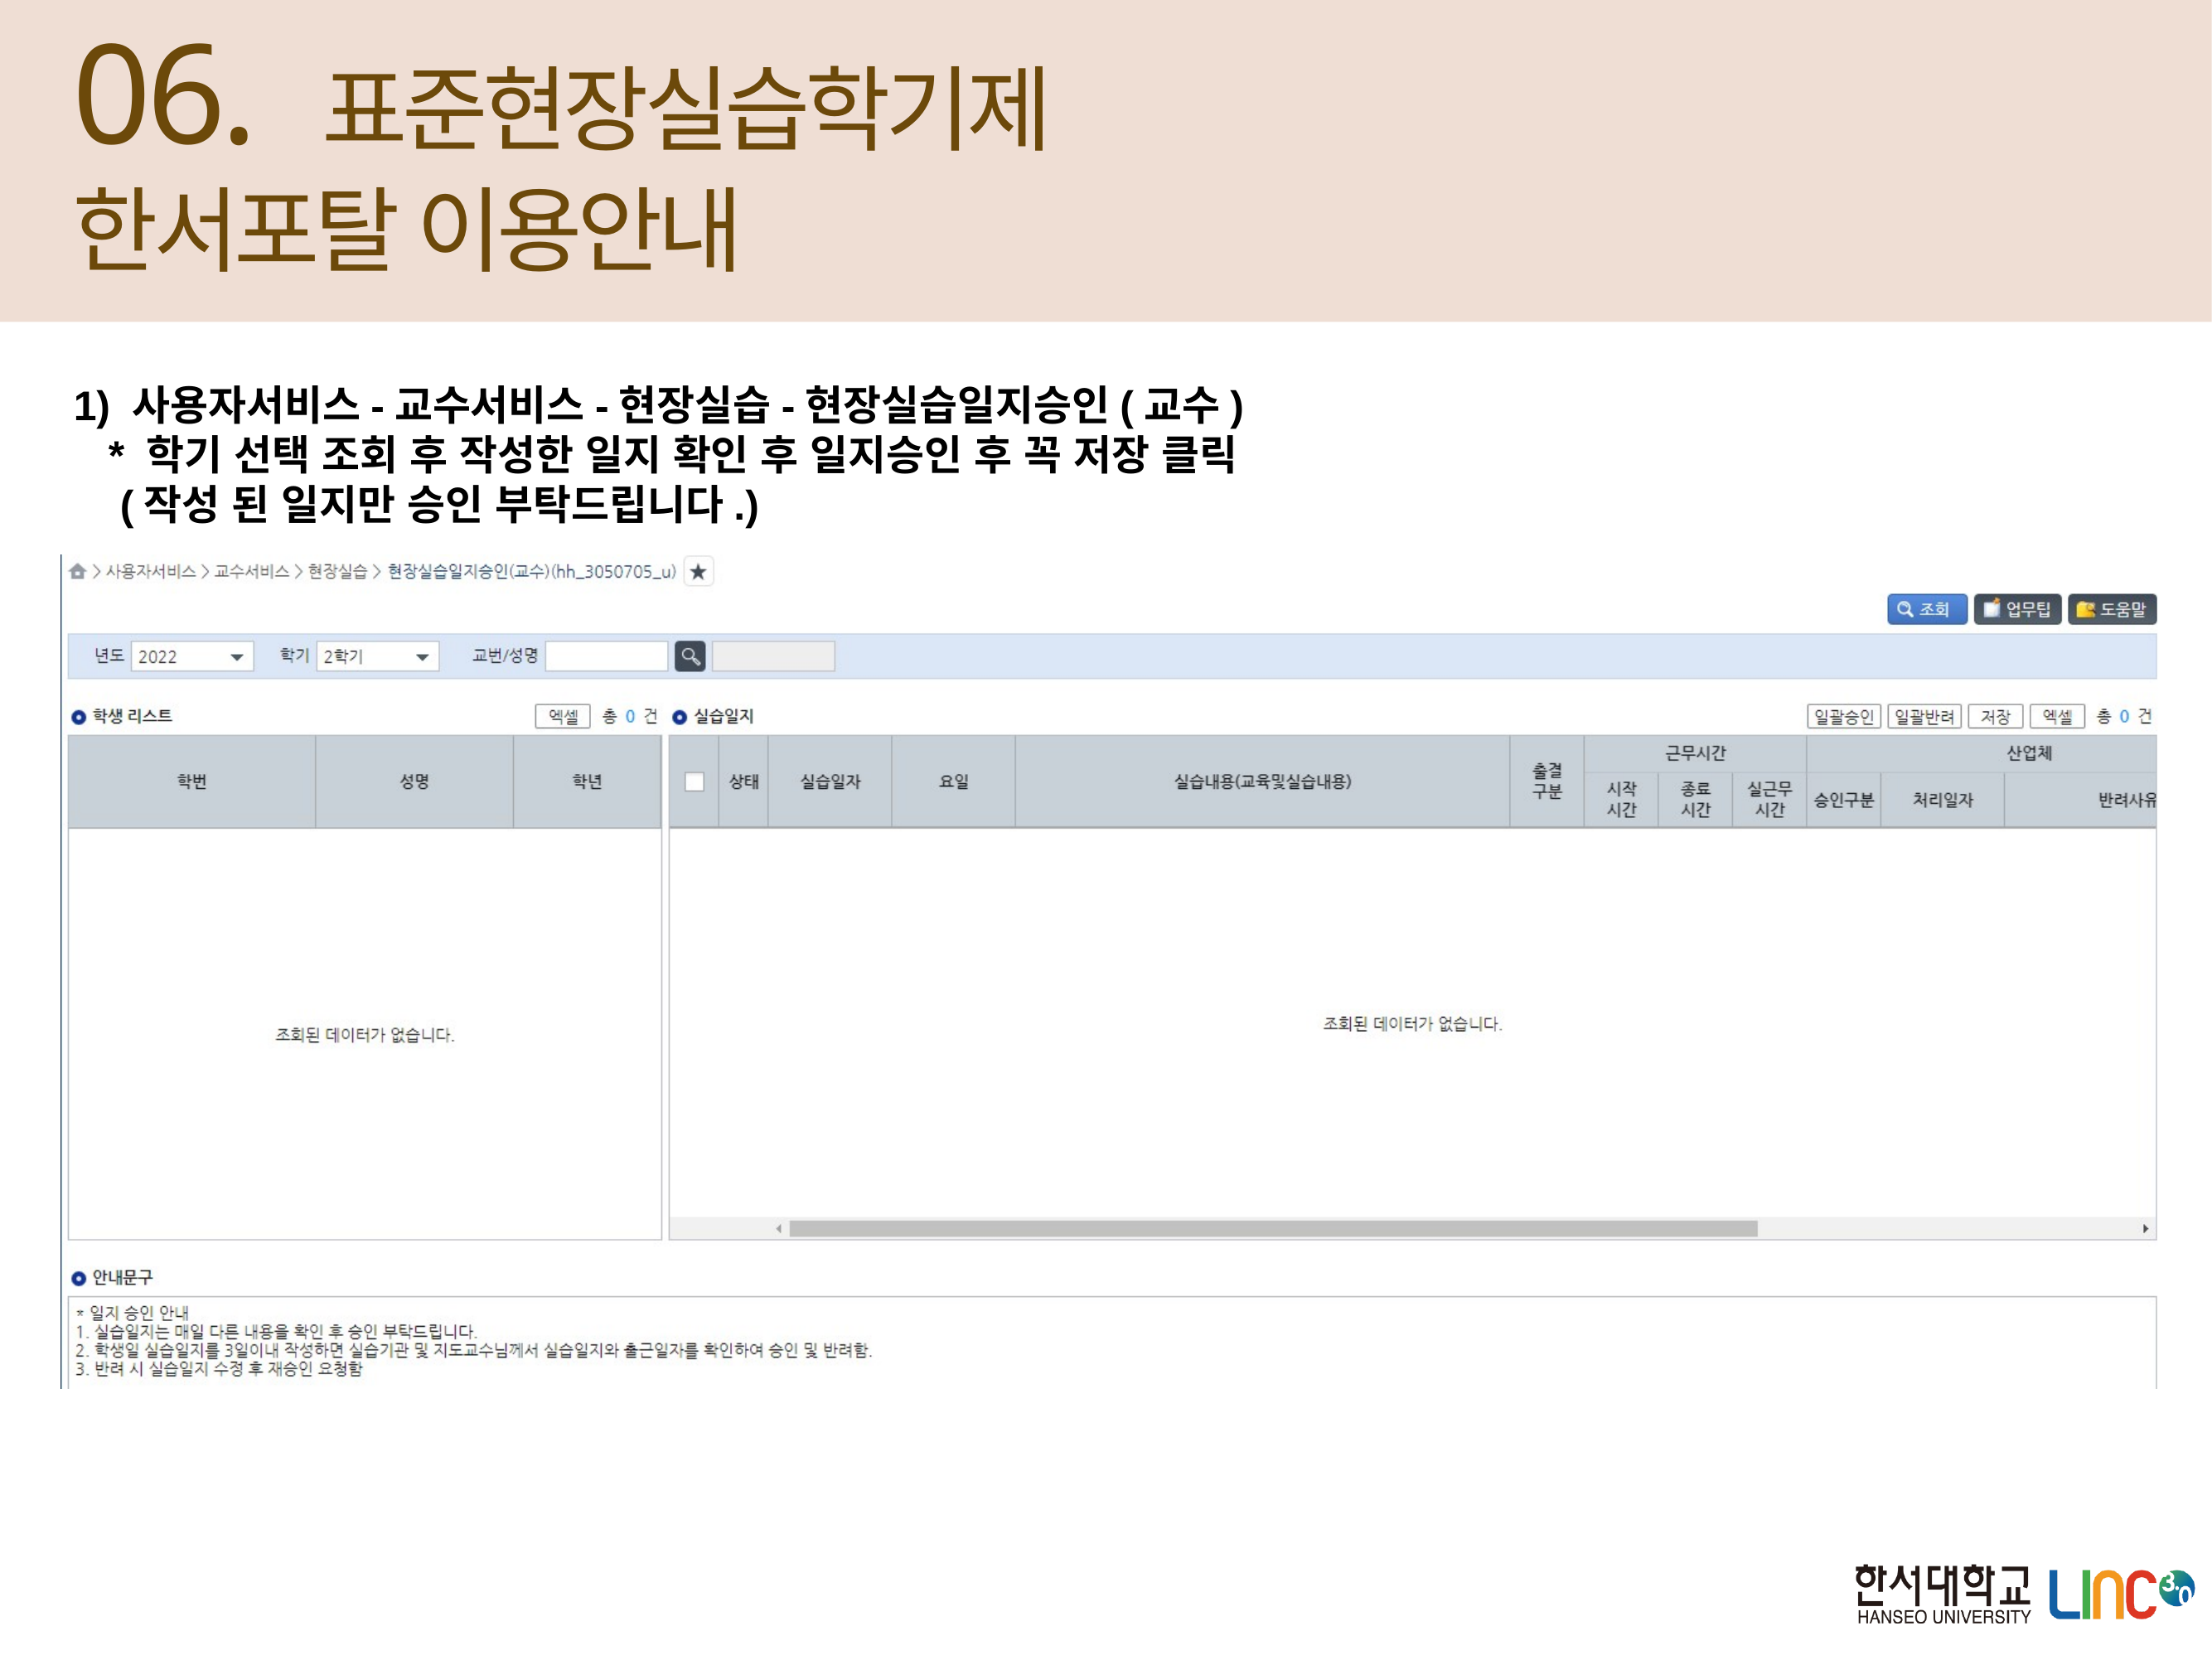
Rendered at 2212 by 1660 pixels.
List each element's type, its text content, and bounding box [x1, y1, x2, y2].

text_box 1) 사용자서비스-교수서비스-현장실습-현장실습일지승인(교수) * 학기 선택 조회 후 작성한 일지 확인 후 일지승인 후 꼭 저장 클릭 (작성 된 일지만 승인 부탁드립니다.) [61, 323, 1925, 535]
text_box 06. 표준현장실습학기제 한서포탈 이용안내 [61, 0, 1396, 290]
text_box [0, 0, 2212, 324]
picture [1845, 1547, 2205, 1638]
picture [60, 554, 2161, 1390]
